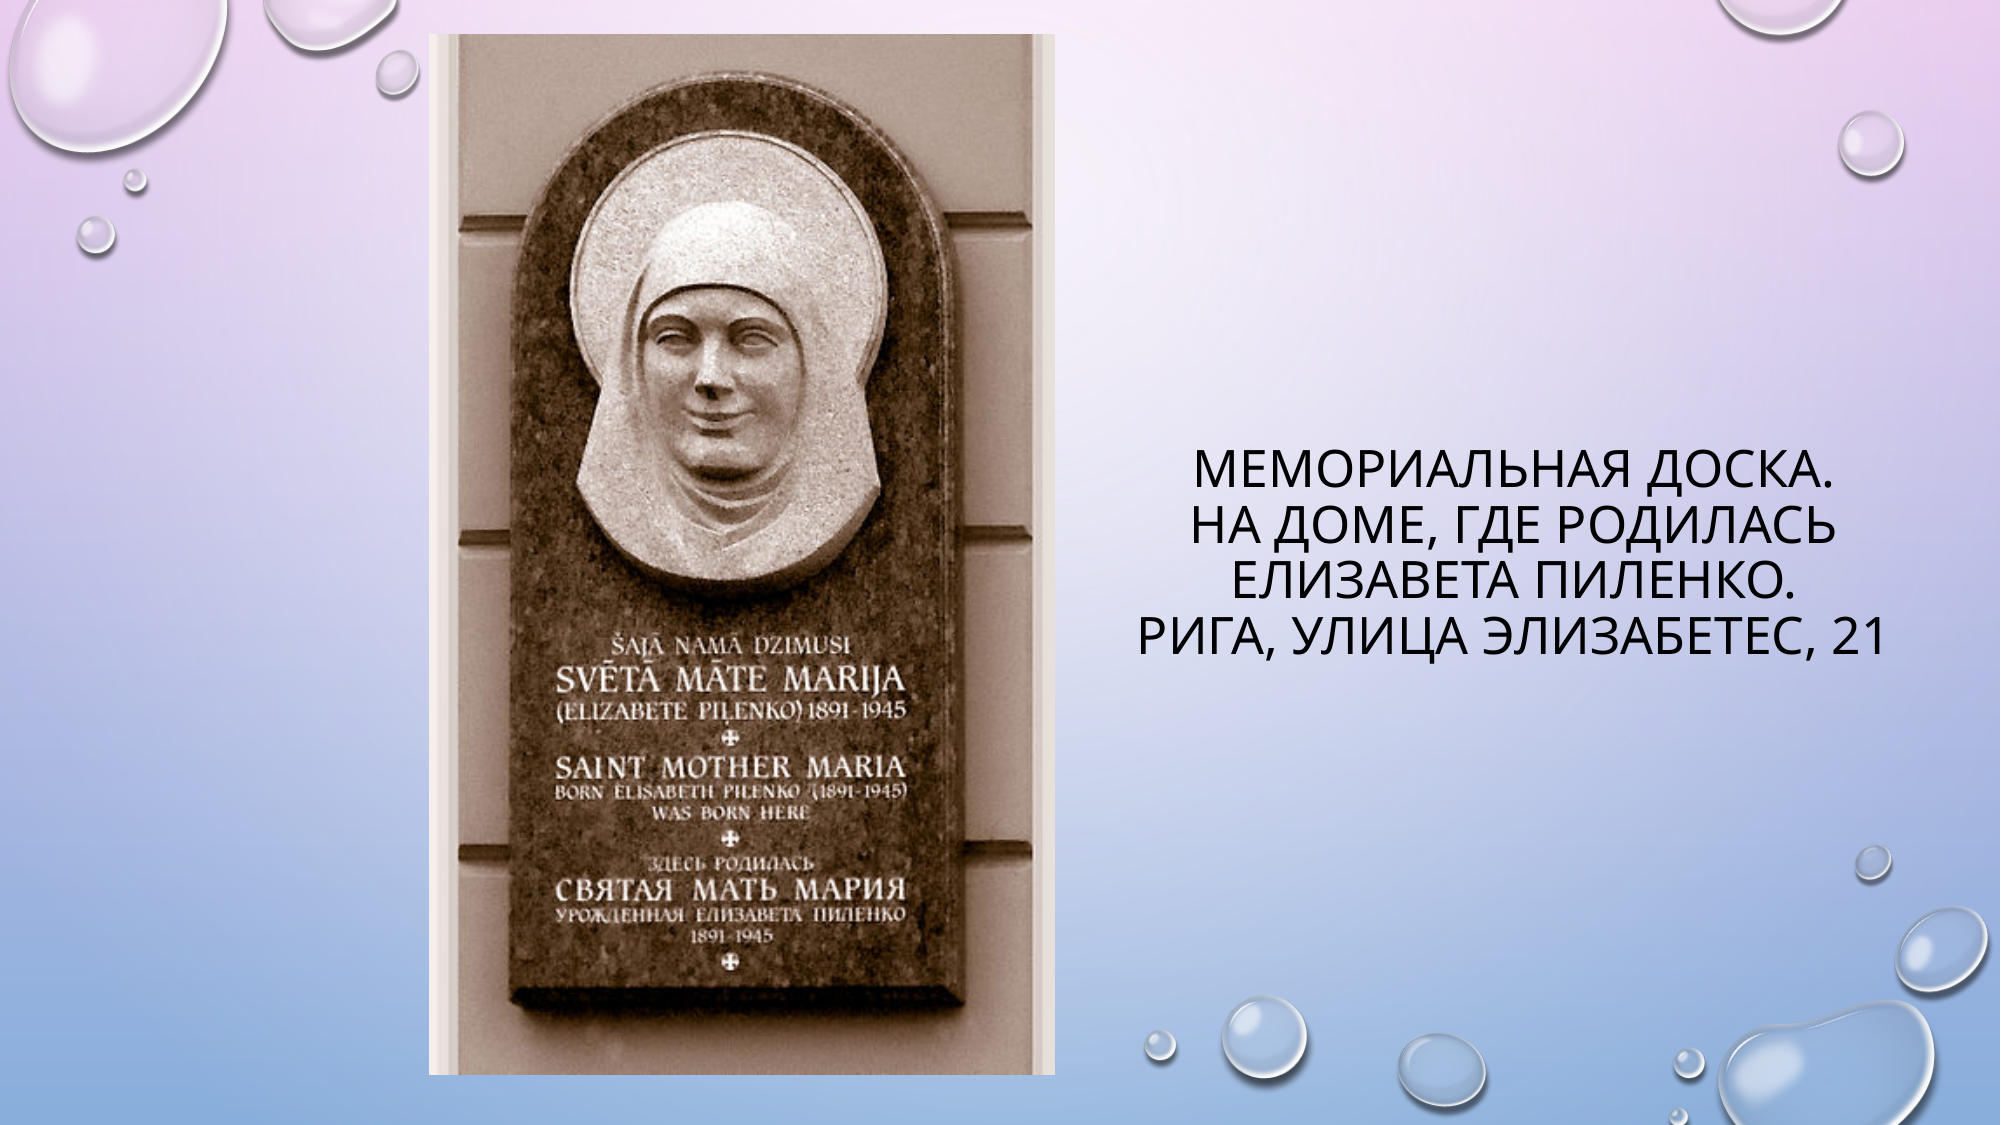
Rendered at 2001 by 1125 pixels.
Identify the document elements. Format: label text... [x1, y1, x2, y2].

picture [0, 0, 2000, 1125]
title Мемориальная доска. На доме, где родилась Елизавета Пиленко. Рига, улица Элизабетес, 21 [1117, 428, 1911, 680]
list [429, 34, 1055, 1075]
